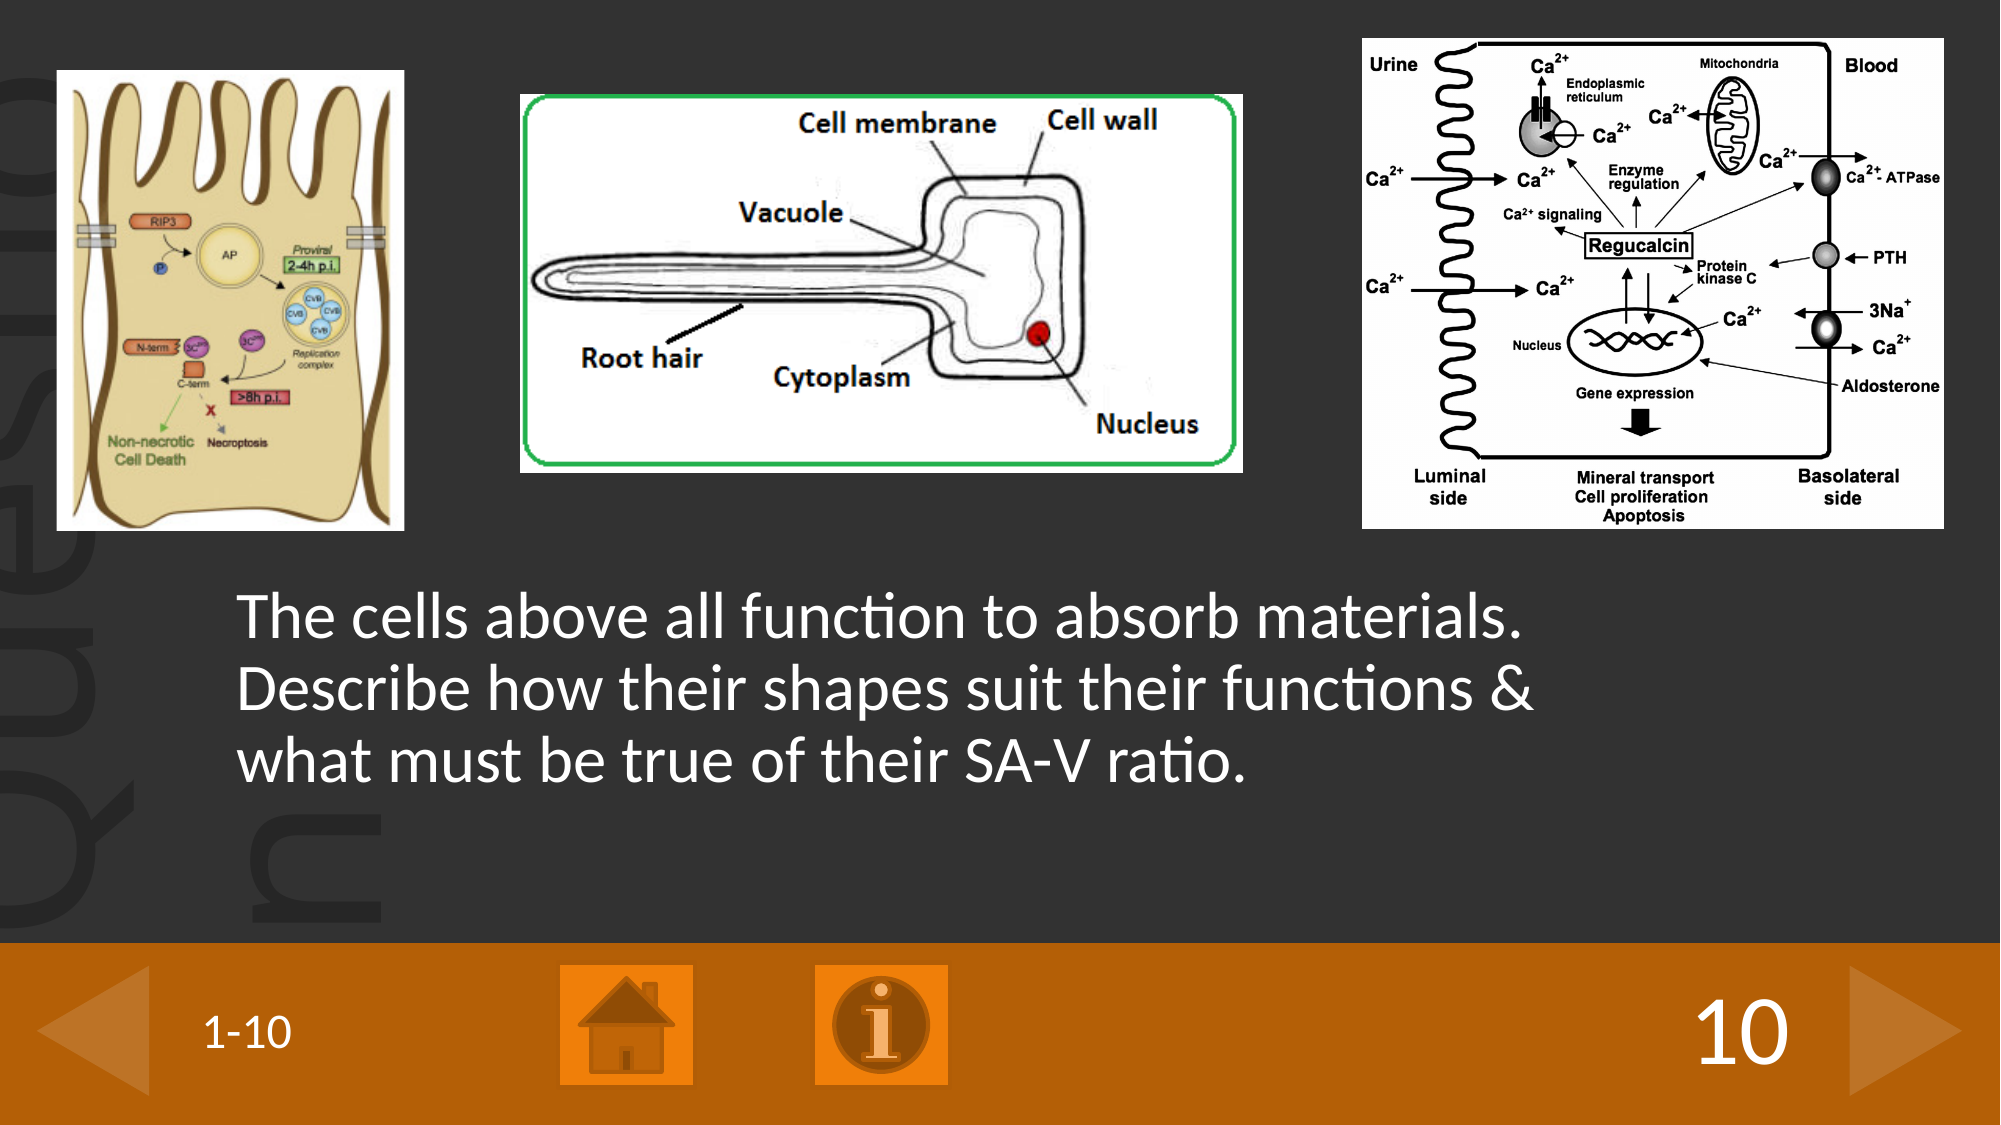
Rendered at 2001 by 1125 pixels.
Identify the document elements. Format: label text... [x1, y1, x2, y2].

text_box [556, 960, 697, 1090]
list 10 [1494, 967, 1806, 1097]
picture [520, 94, 1243, 474]
list The cells above all function to absorb materials. Describe how their shapes suit their functions & what must be true of their SA-V ratio. [221, 525, 1679, 854]
picture [56, 69, 405, 532]
picture [1362, 38, 1944, 530]
text_box [810, 960, 952, 1090]
title 1-10 [185, 967, 1494, 1097]
